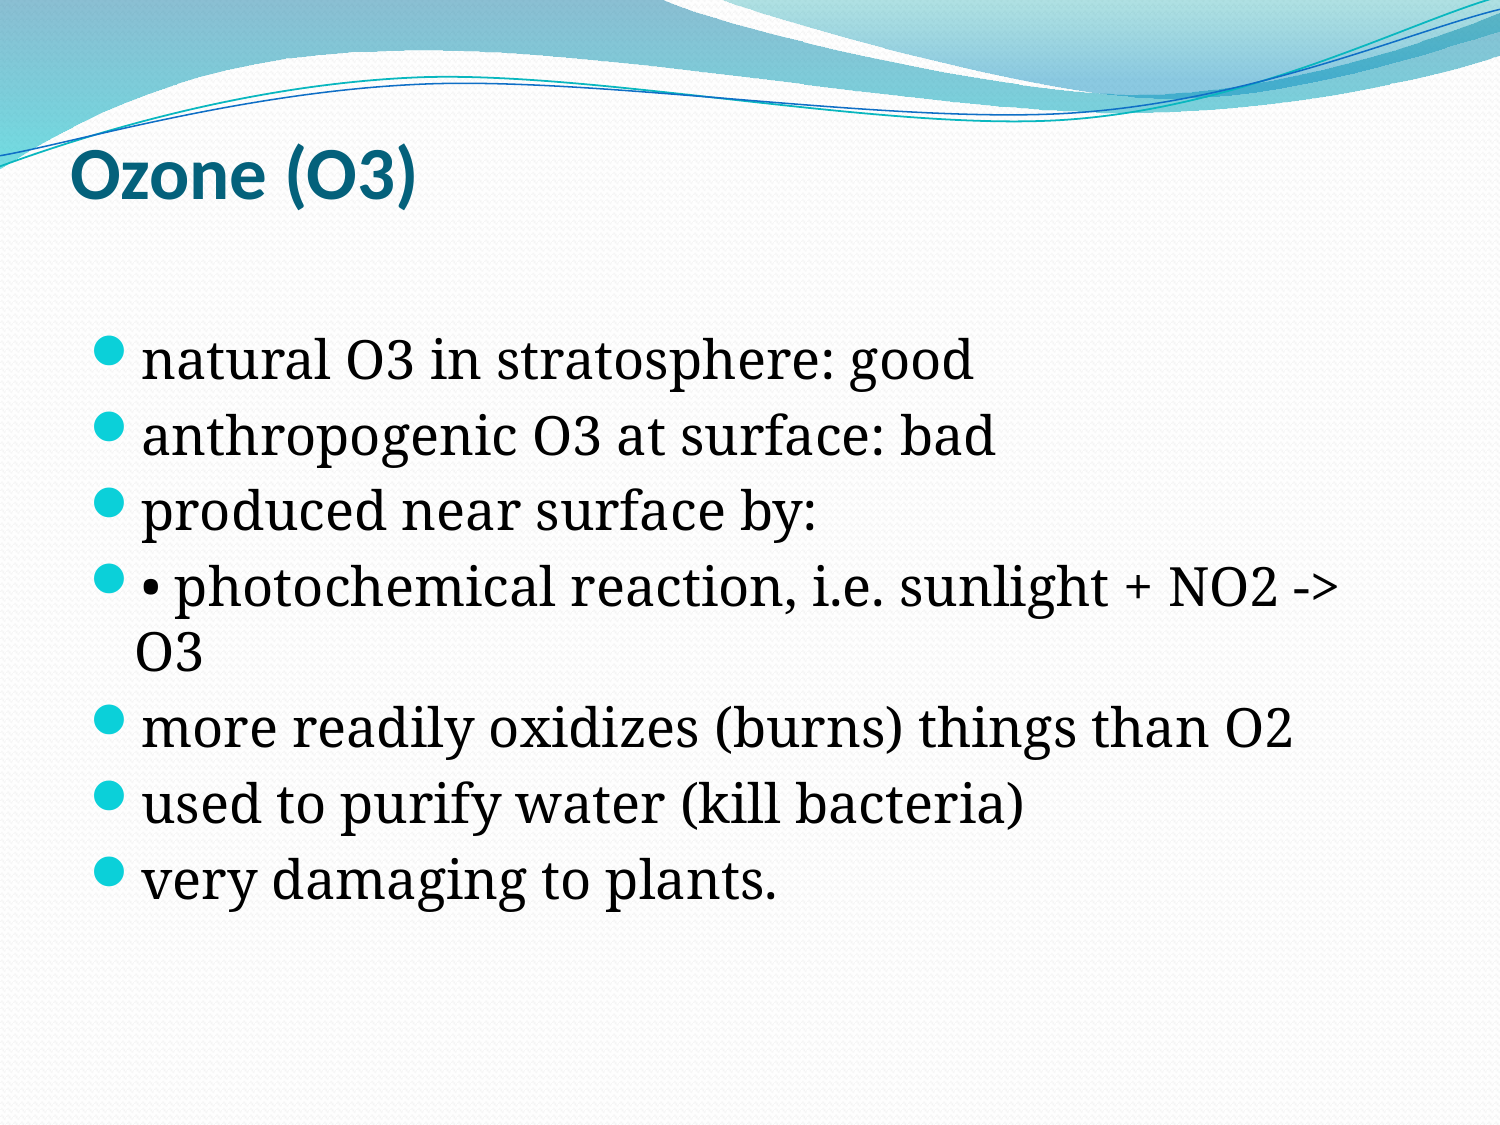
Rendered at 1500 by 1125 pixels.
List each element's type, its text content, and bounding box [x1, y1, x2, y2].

title Ozone (O3) [70, 117, 1421, 305]
list natural O3 in stratosphere: good anthropogenic O3 at surface: bad produced near surface by: • photochemical reaction, i.e. sunlight + NO2 -> O3 more readily oxidizes (burns) things than O2 used to purify water (kill bacteria) very damaging to plants. [75, 317, 1425, 1038]
